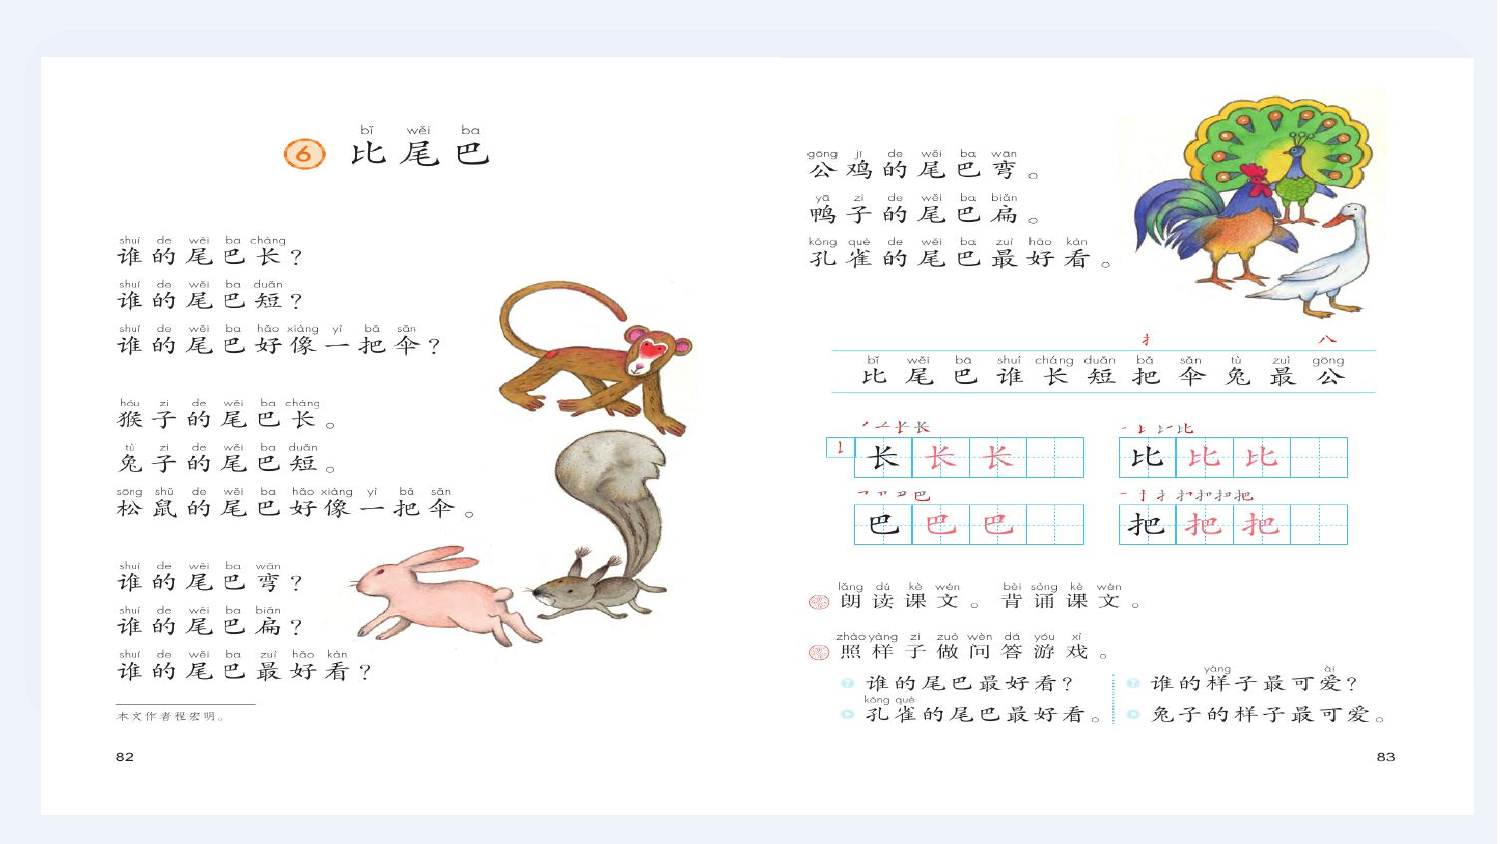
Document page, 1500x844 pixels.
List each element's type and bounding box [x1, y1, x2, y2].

picture [41, 57, 1474, 815]
